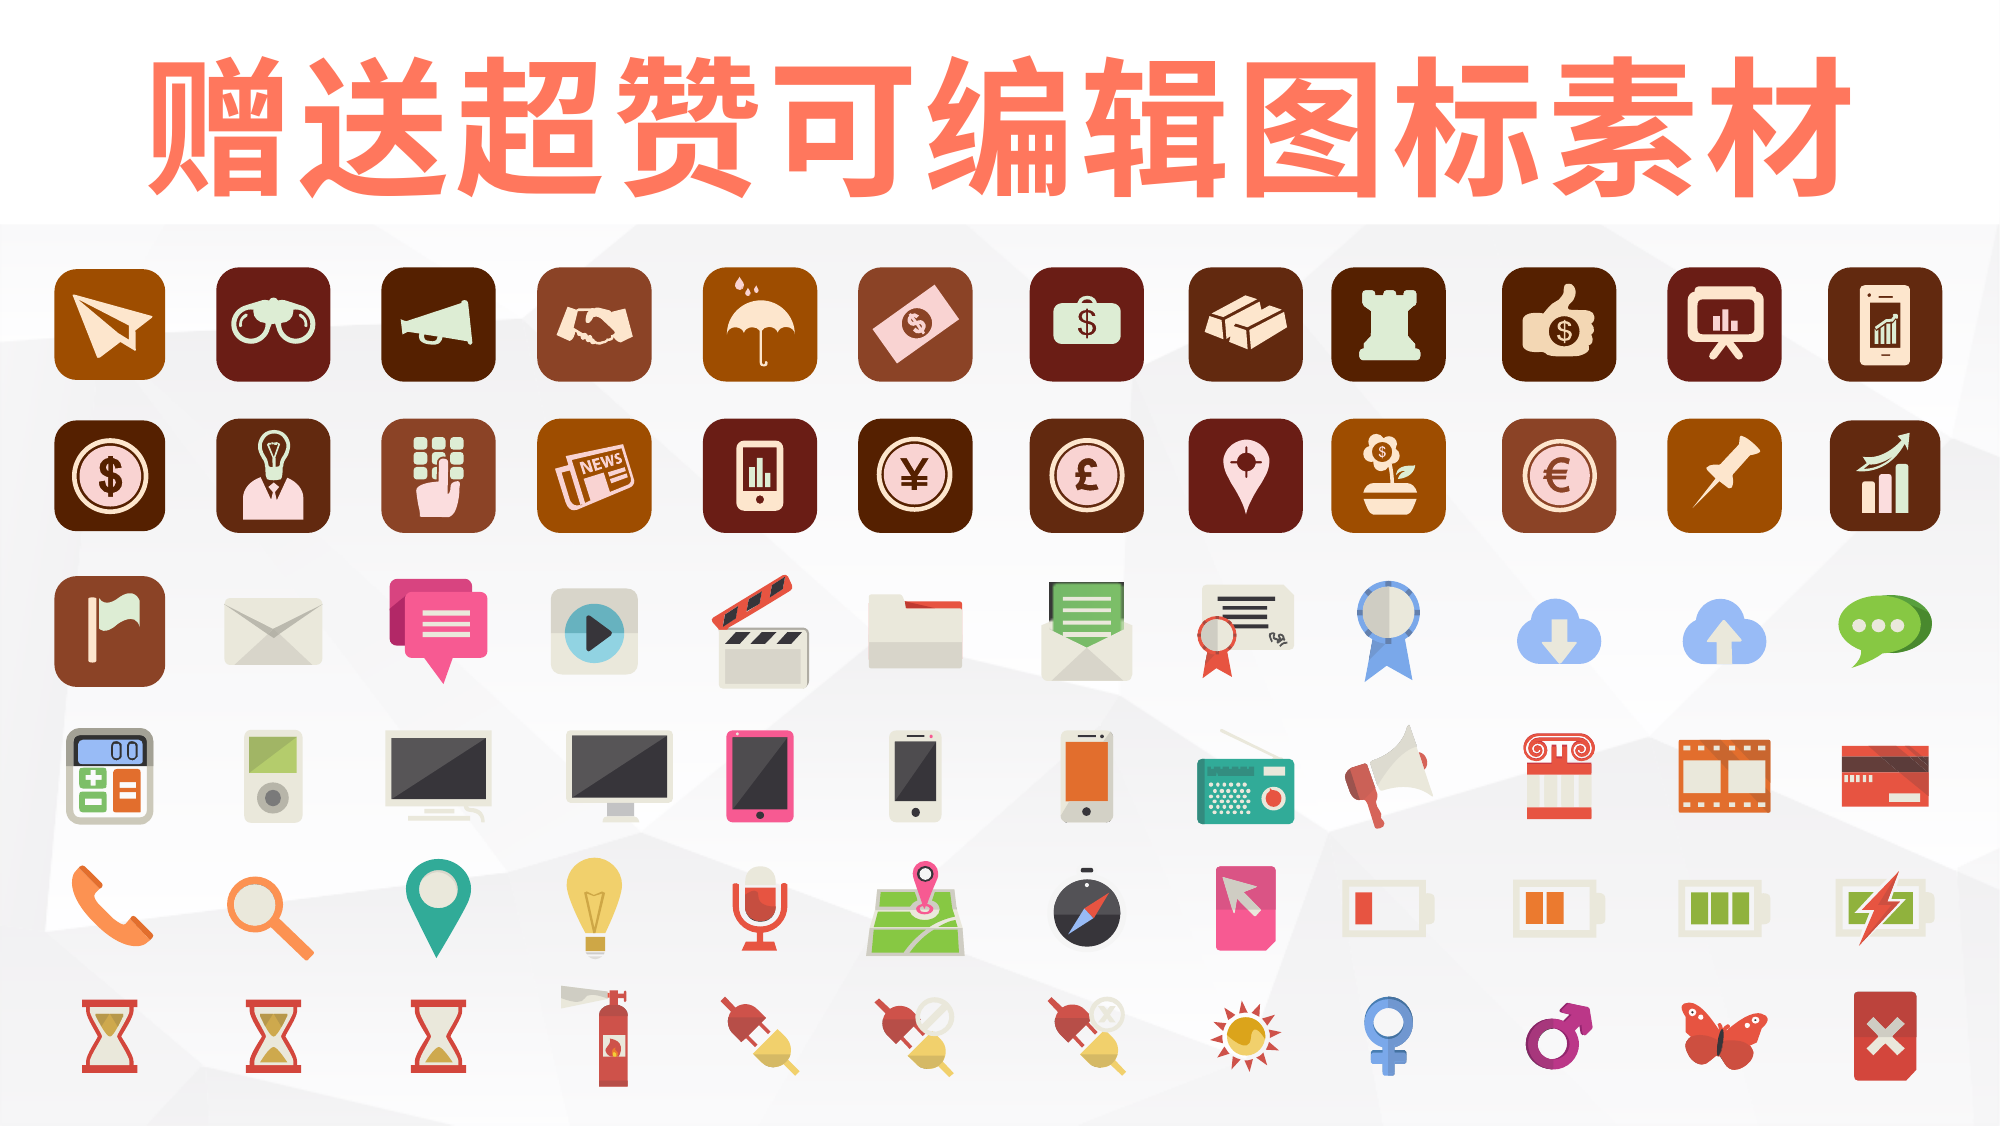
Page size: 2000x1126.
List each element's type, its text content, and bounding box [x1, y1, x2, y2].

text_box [857, 418, 973, 534]
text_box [1680, 1002, 1769, 1071]
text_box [1331, 267, 1446, 382]
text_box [536, 418, 652, 534]
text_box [410, 999, 467, 1074]
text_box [1667, 418, 1782, 534]
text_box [54, 420, 166, 532]
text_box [54, 575, 166, 688]
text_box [857, 267, 973, 382]
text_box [1209, 1000, 1282, 1073]
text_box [565, 730, 674, 823]
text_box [702, 267, 818, 382]
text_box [1835, 871, 1935, 946]
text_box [550, 588, 639, 675]
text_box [702, 418, 818, 534]
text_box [1342, 722, 1435, 830]
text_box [1678, 739, 1771, 813]
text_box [566, 857, 623, 960]
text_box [1512, 879, 1606, 938]
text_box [1188, 418, 1304, 534]
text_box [1197, 728, 1295, 825]
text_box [226, 876, 320, 941]
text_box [1364, 996, 1413, 1076]
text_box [1029, 418, 1145, 534]
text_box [1029, 267, 1145, 382]
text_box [888, 730, 942, 823]
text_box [54, 268, 166, 381]
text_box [1197, 584, 1295, 679]
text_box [1188, 267, 1304, 382]
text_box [865, 860, 965, 957]
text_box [1215, 866, 1276, 951]
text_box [381, 418, 496, 534]
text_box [1342, 879, 1435, 938]
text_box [1060, 730, 1114, 823]
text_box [560, 985, 628, 1087]
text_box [1667, 267, 1782, 382]
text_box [1829, 420, 1941, 532]
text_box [215, 267, 331, 382]
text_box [732, 866, 788, 951]
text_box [720, 996, 800, 1076]
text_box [1047, 864, 1127, 953]
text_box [1516, 598, 1602, 665]
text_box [726, 730, 794, 823]
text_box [381, 267, 496, 382]
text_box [1041, 582, 1133, 681]
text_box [1525, 1002, 1593, 1070]
text_box [0, 0, 2000, 226]
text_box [215, 418, 331, 534]
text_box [1678, 879, 1771, 938]
text_box 赠送超赞可编辑图标素材 [128, 27, 1871, 223]
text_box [1523, 733, 1596, 820]
picture [0, 226, 2000, 1126]
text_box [224, 597, 323, 666]
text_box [710, 574, 810, 689]
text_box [1838, 594, 1933, 669]
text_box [1682, 598, 1767, 665]
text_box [536, 267, 652, 382]
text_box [1501, 267, 1617, 382]
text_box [243, 729, 303, 823]
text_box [1827, 267, 1943, 382]
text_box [81, 999, 138, 1074]
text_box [405, 858, 472, 959]
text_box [65, 727, 154, 825]
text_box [245, 999, 302, 1074]
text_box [868, 594, 963, 669]
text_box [1501, 418, 1617, 534]
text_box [1853, 991, 1917, 1081]
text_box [874, 994, 957, 1078]
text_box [65, 864, 154, 953]
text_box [389, 578, 488, 685]
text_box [1047, 996, 1127, 1076]
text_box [1356, 580, 1421, 683]
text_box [385, 730, 492, 823]
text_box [1331, 418, 1446, 534]
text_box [1841, 745, 1929, 807]
